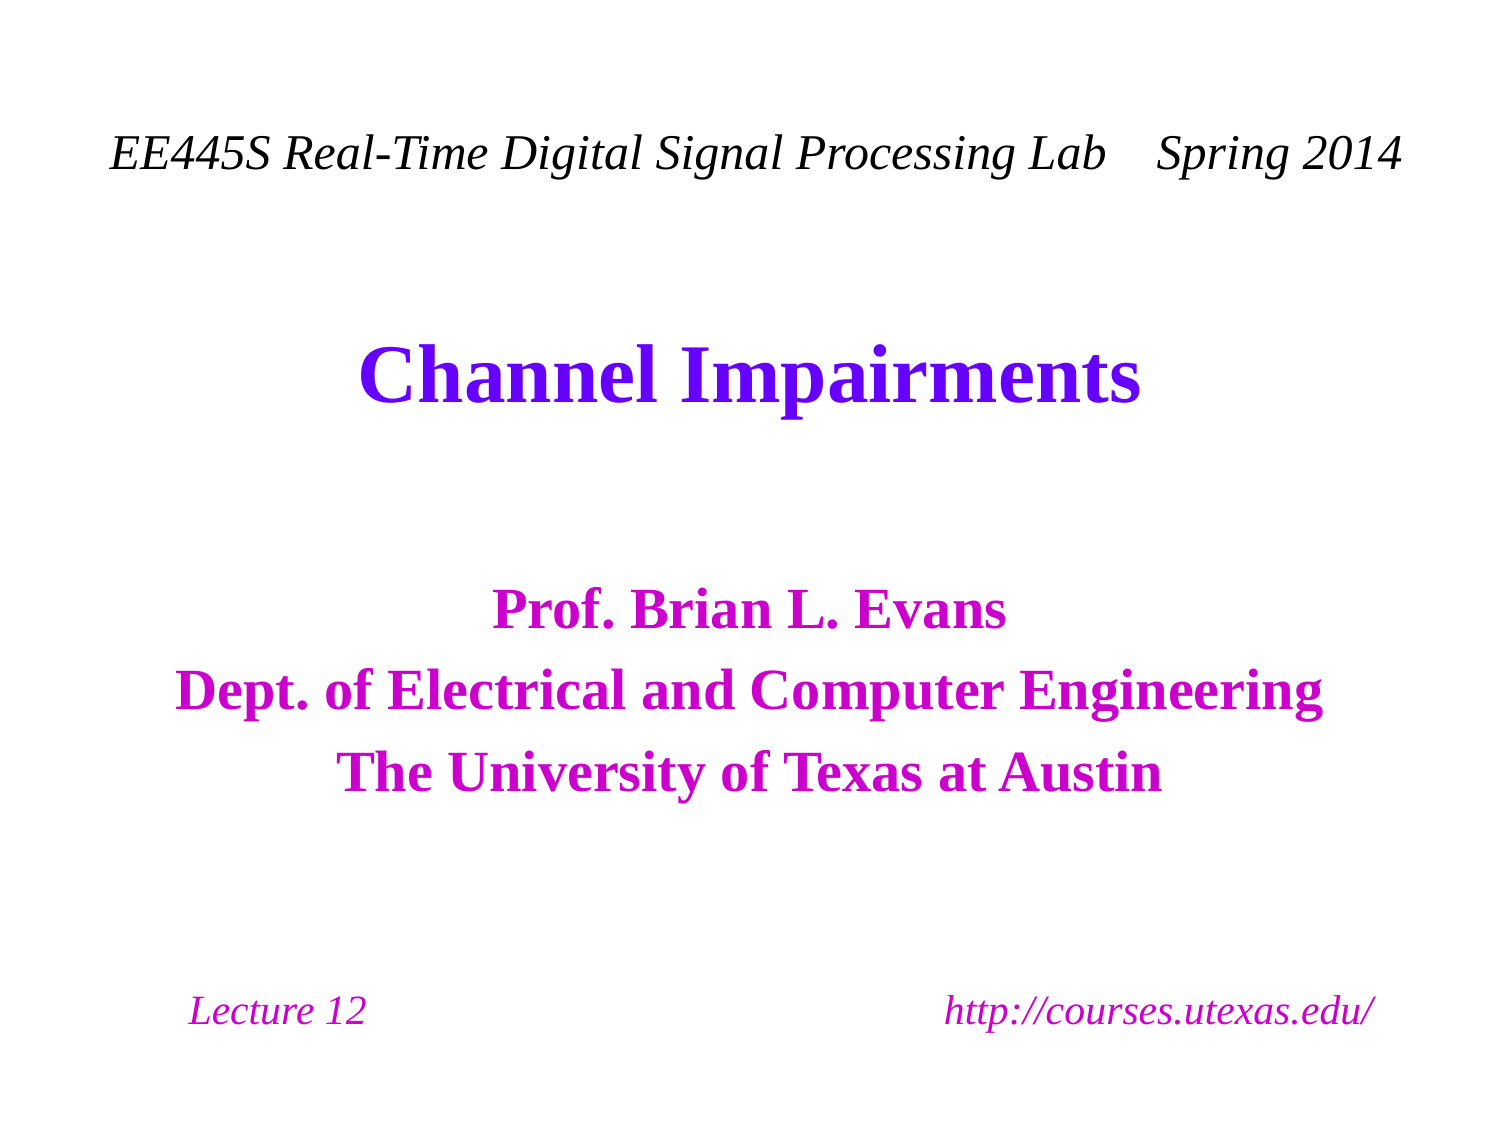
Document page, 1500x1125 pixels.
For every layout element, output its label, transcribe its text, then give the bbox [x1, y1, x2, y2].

title Channel Impairments [74, 312, 1425, 426]
